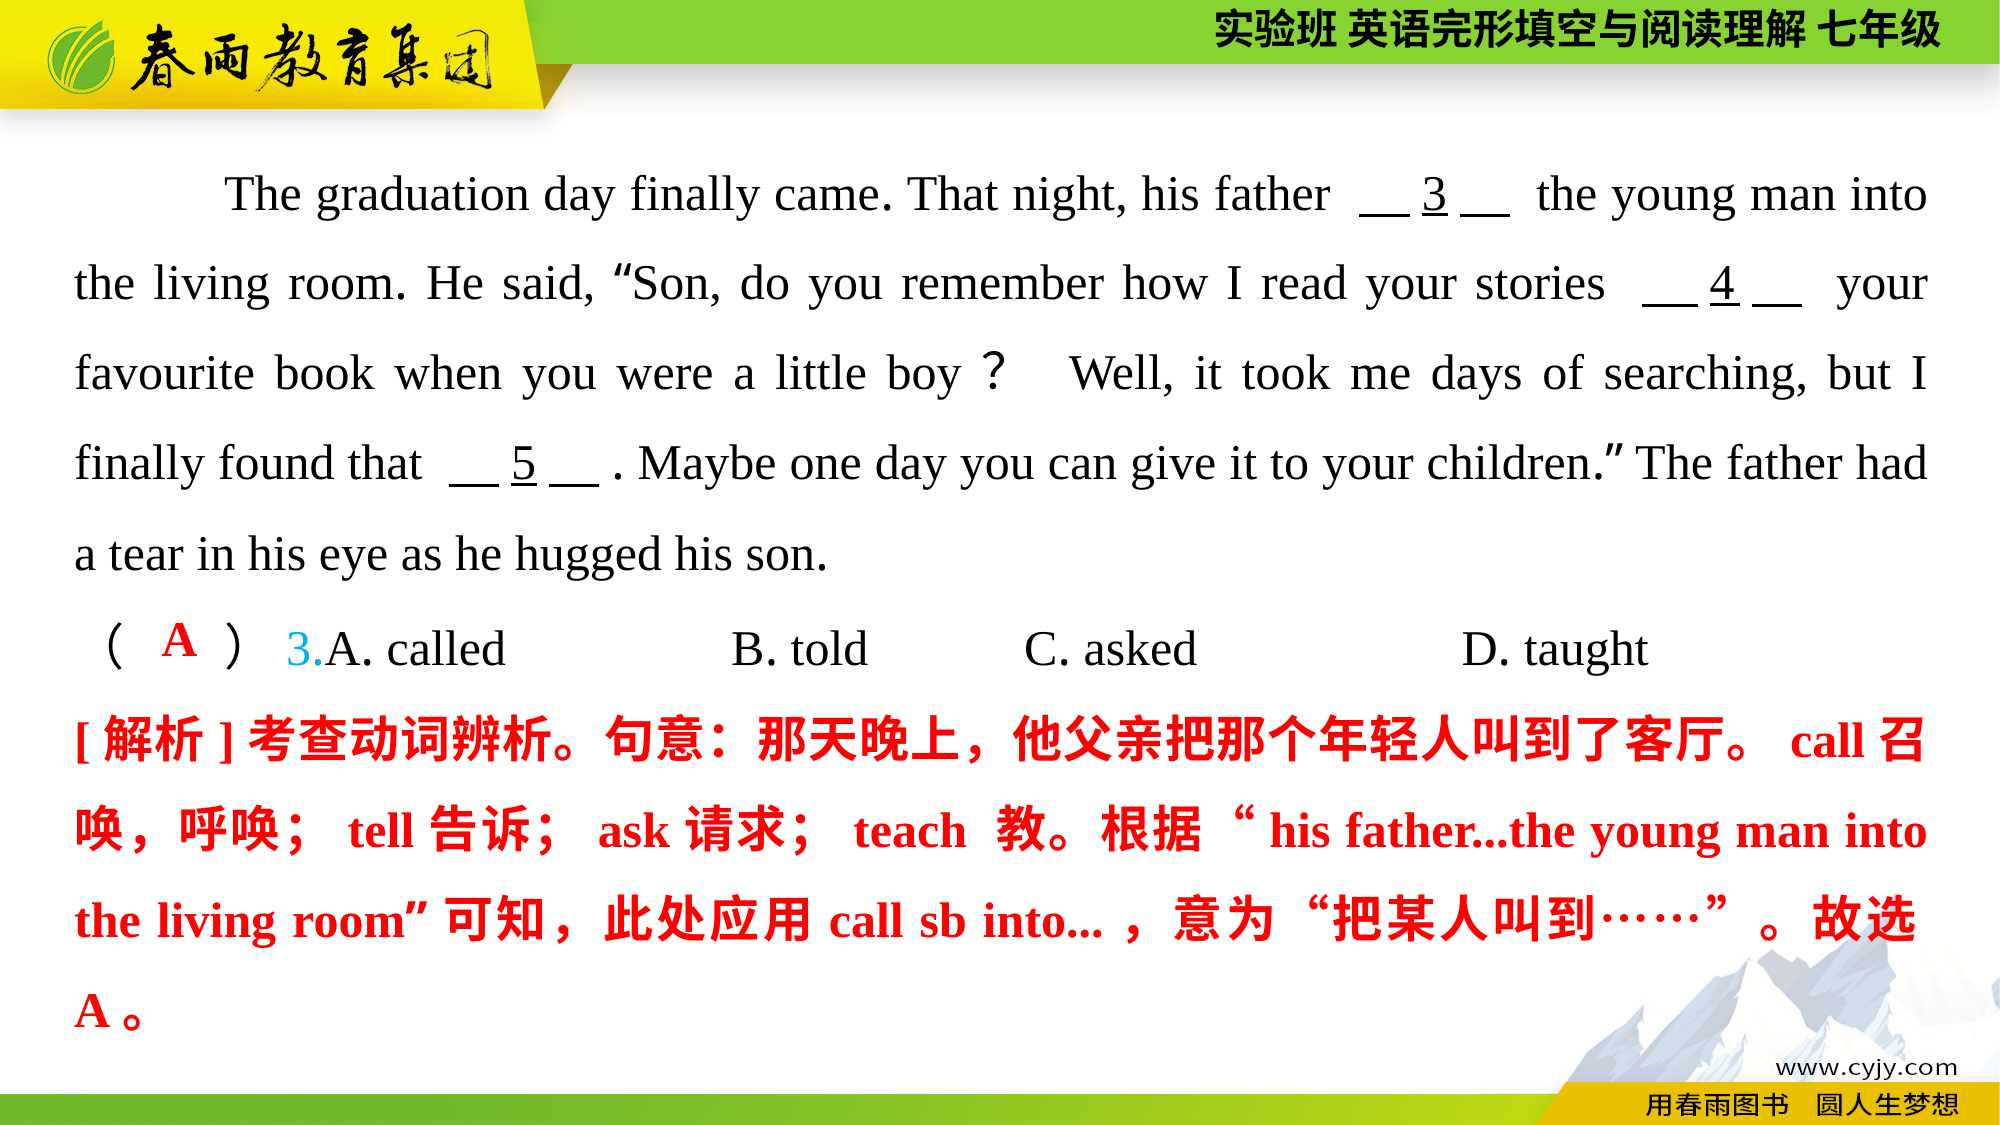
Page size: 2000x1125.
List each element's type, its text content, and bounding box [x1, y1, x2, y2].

text_box A [146, 599, 213, 674]
list The graduation day finally came. That night, his father 3 the young man into the living room. He said, “Son, do you remember how I read your stories 4 your favourite book when you were a little boy？ Well, it took me days of searching, but I finally found that 5 . Maybe one day you can give it to your children.” The father had a tear in his eye as he hugged his son. [59, 122, 1944, 578]
text_box [解析]考查动词辨析。句意：那天晚上，他父亲把那个年轻人叫到了客厅。call召唤，呼唤；tell告诉；ask请求；teach 教。根据“his father...the young man into the living room”可知，此处应用call sb into...，意为“把某人叫到……”。故选A。 [59, 670, 1944, 1046]
picture [0, 0, 2000, 1125]
text_box （ ）3.A. called B. told C. asked D. taught [59, 578, 1944, 670]
